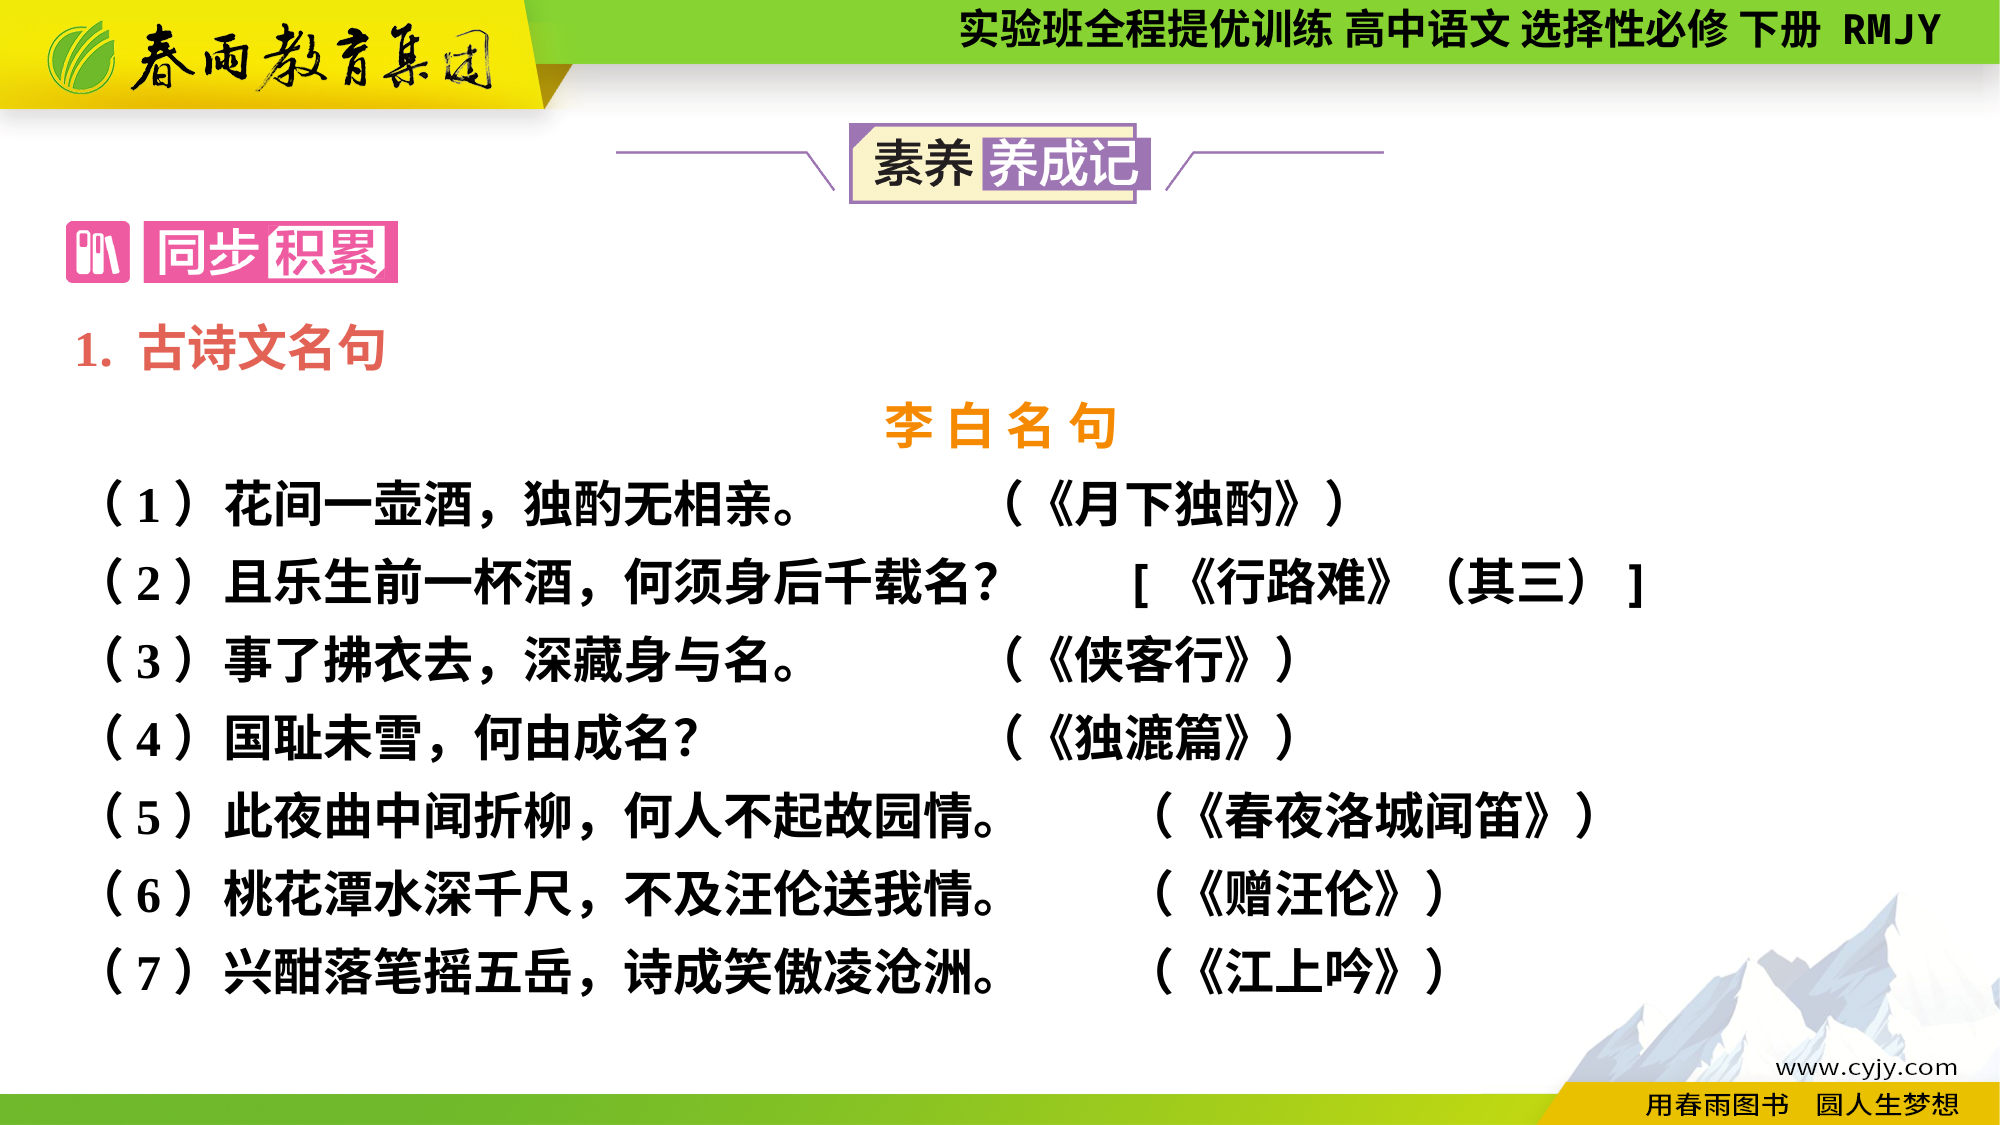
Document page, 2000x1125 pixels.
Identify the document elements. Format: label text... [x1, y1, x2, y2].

picture [0, 0, 2000, 1125]
list 1. 古诗文名句 李 白 名 句 （1）花间一壶酒，独酌无相亲。 （《月下独酌》） （2）且乐生前一杯酒，何须身后千载名？ [《行路难》（其三）] （3）事了拂衣去，深藏身与名。 （《侠客行》） （4）国耻未雪，何由成名？ （《独漉篇》） （5）此夜曲中闻折柳，何人不起故园情。 （《春夜洛城闻笛》） （6）桃花潭水深千尺，不及汪伦送我情。 （《赠汪伦》） （7）兴酣落笔摇五岳，诗成笑傲凌沧洲。 （《江上吟》） [59, 291, 1944, 1007]
